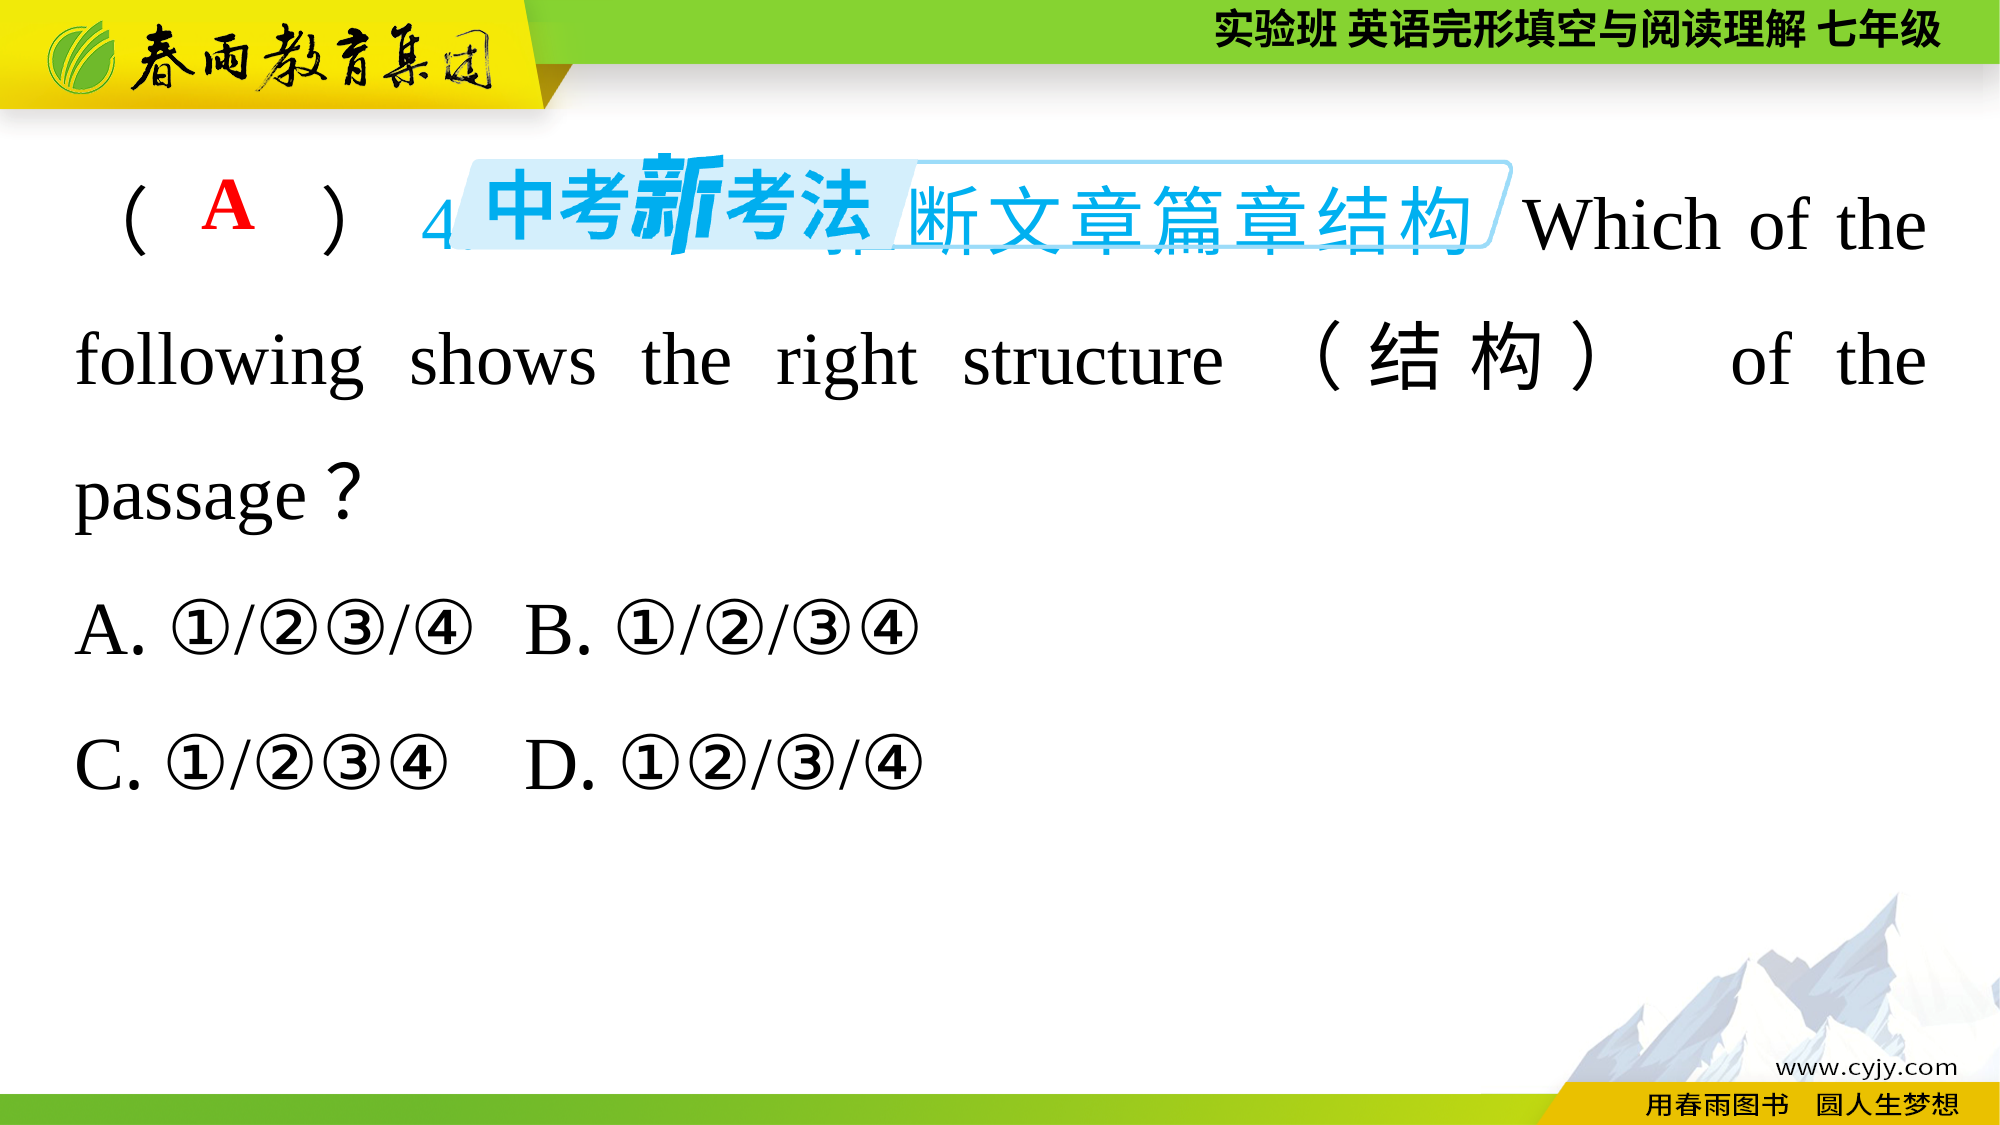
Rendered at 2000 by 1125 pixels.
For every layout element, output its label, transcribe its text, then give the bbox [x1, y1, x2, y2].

text_box A [186, 146, 271, 252]
list （ ）4. 推断文章篇章结构 Which of the following shows the right structure（结构） of the passage？ A. ①/②③/④ B. ①/②/③④ C. ①/②③④ D. ①②/③/④ [59, 122, 1944, 820]
picture [0, 0, 2000, 1125]
